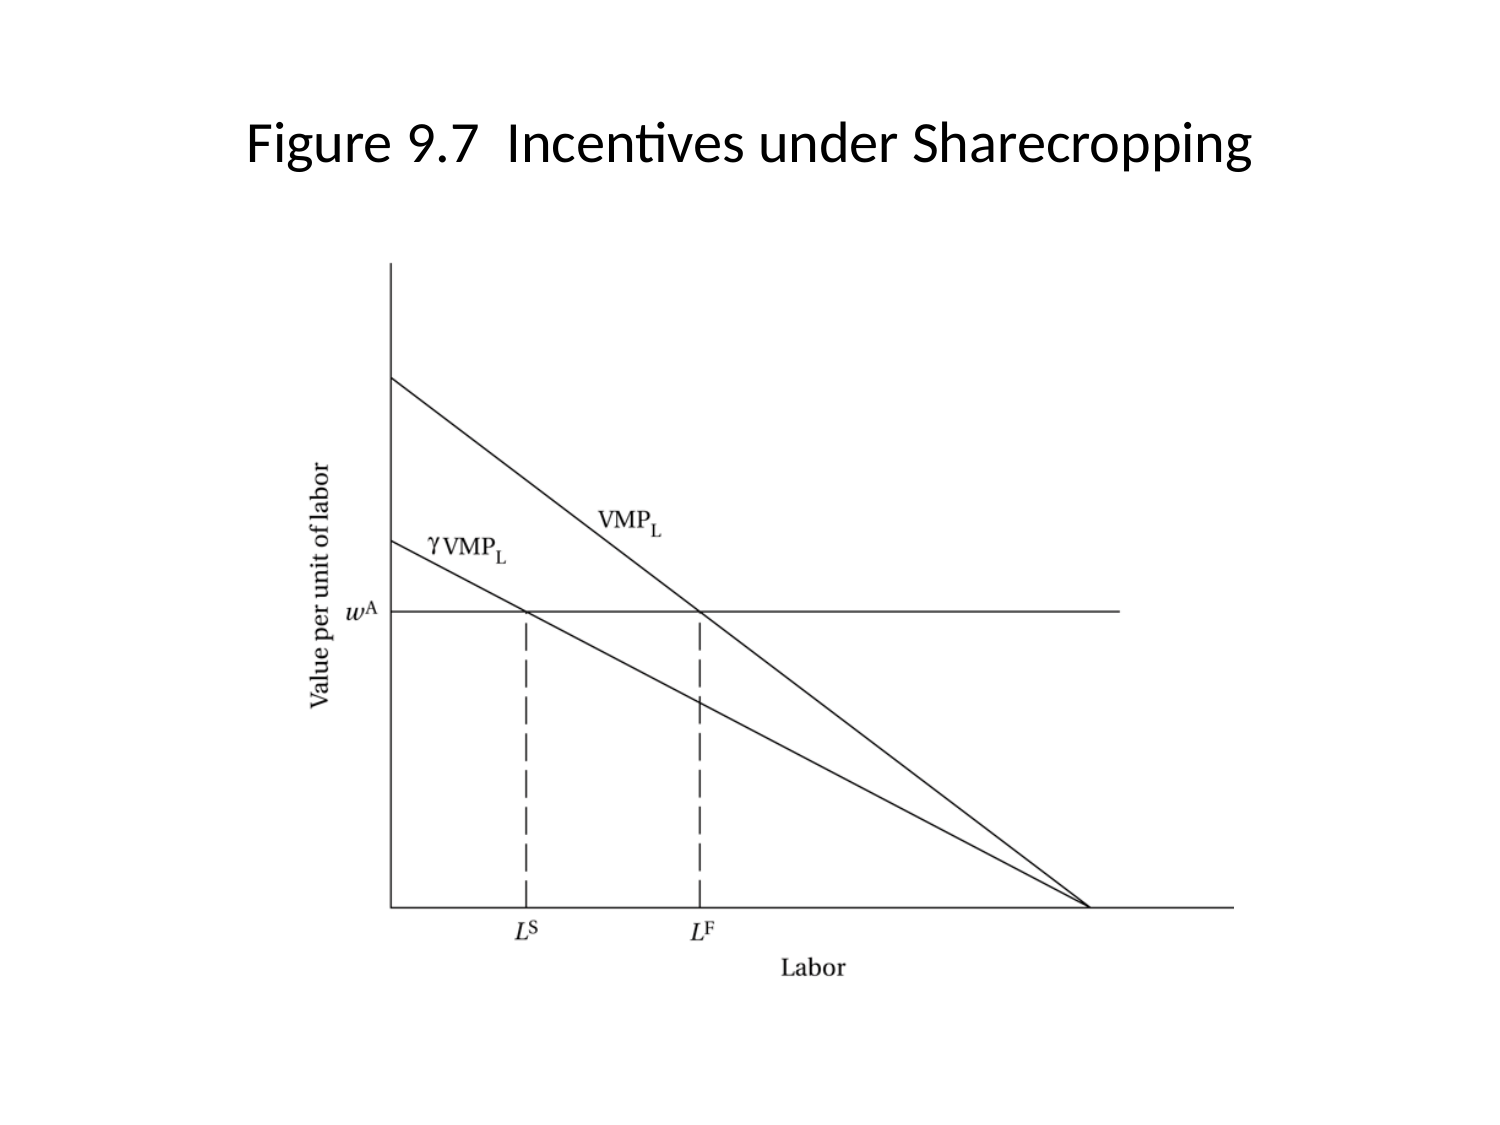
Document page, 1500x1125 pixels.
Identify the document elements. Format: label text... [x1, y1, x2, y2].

title Figure 9.7 Incentives under Sharecropping [75, 45, 1425, 233]
picture [299, 262, 1234, 981]
